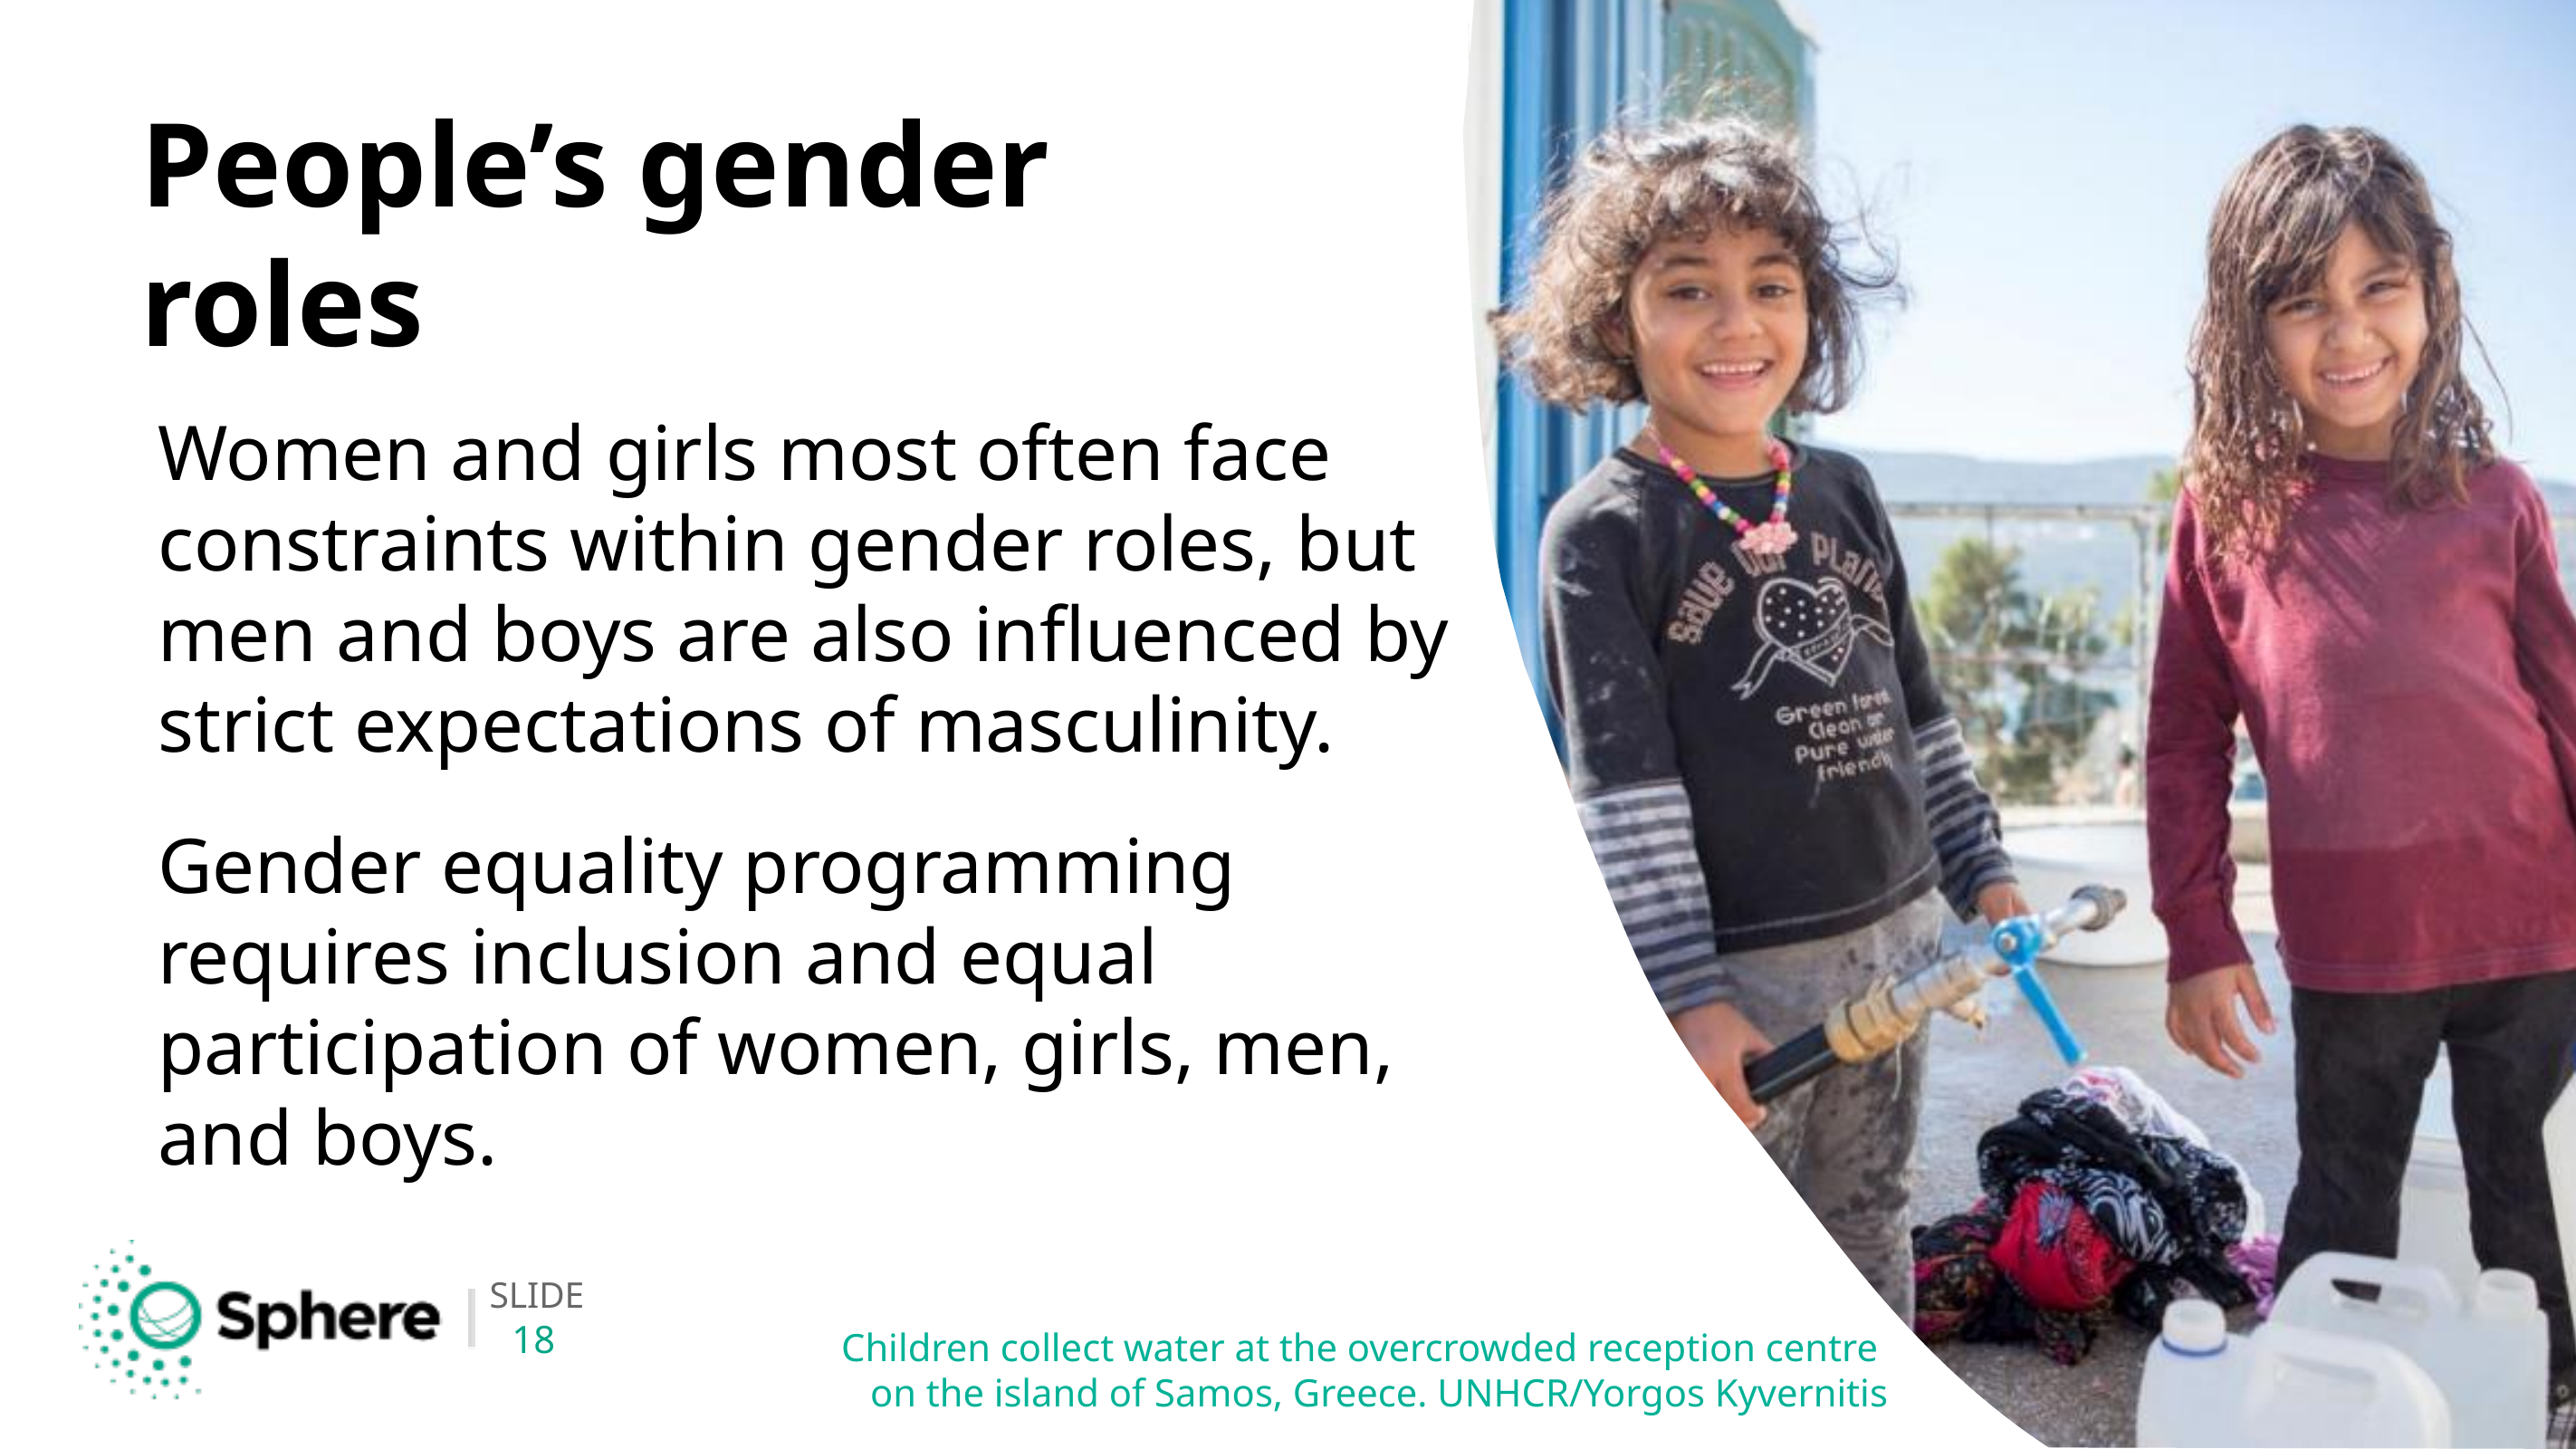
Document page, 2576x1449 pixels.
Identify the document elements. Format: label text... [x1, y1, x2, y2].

title People’s gender roles [132, 82, 1336, 380]
list Women and girls most often face constraints within gender roles, but men and boys are also influenced by strict expectations of masculinity. Gender equality programming requires inclusion and equal participation of women, girls, men, and boys. [149, 397, 1457, 1367]
text_box Children collect water at the overcrowded reception centre on the island of Samos, Greece. UNHCR/Yorgos Kyvernitis [625, 1317, 1457, 1422]
slide_number 18 [503, 1307, 568, 1369]
picture [79, 1240, 443, 1402]
picture [1462, 0, 2576, 1449]
